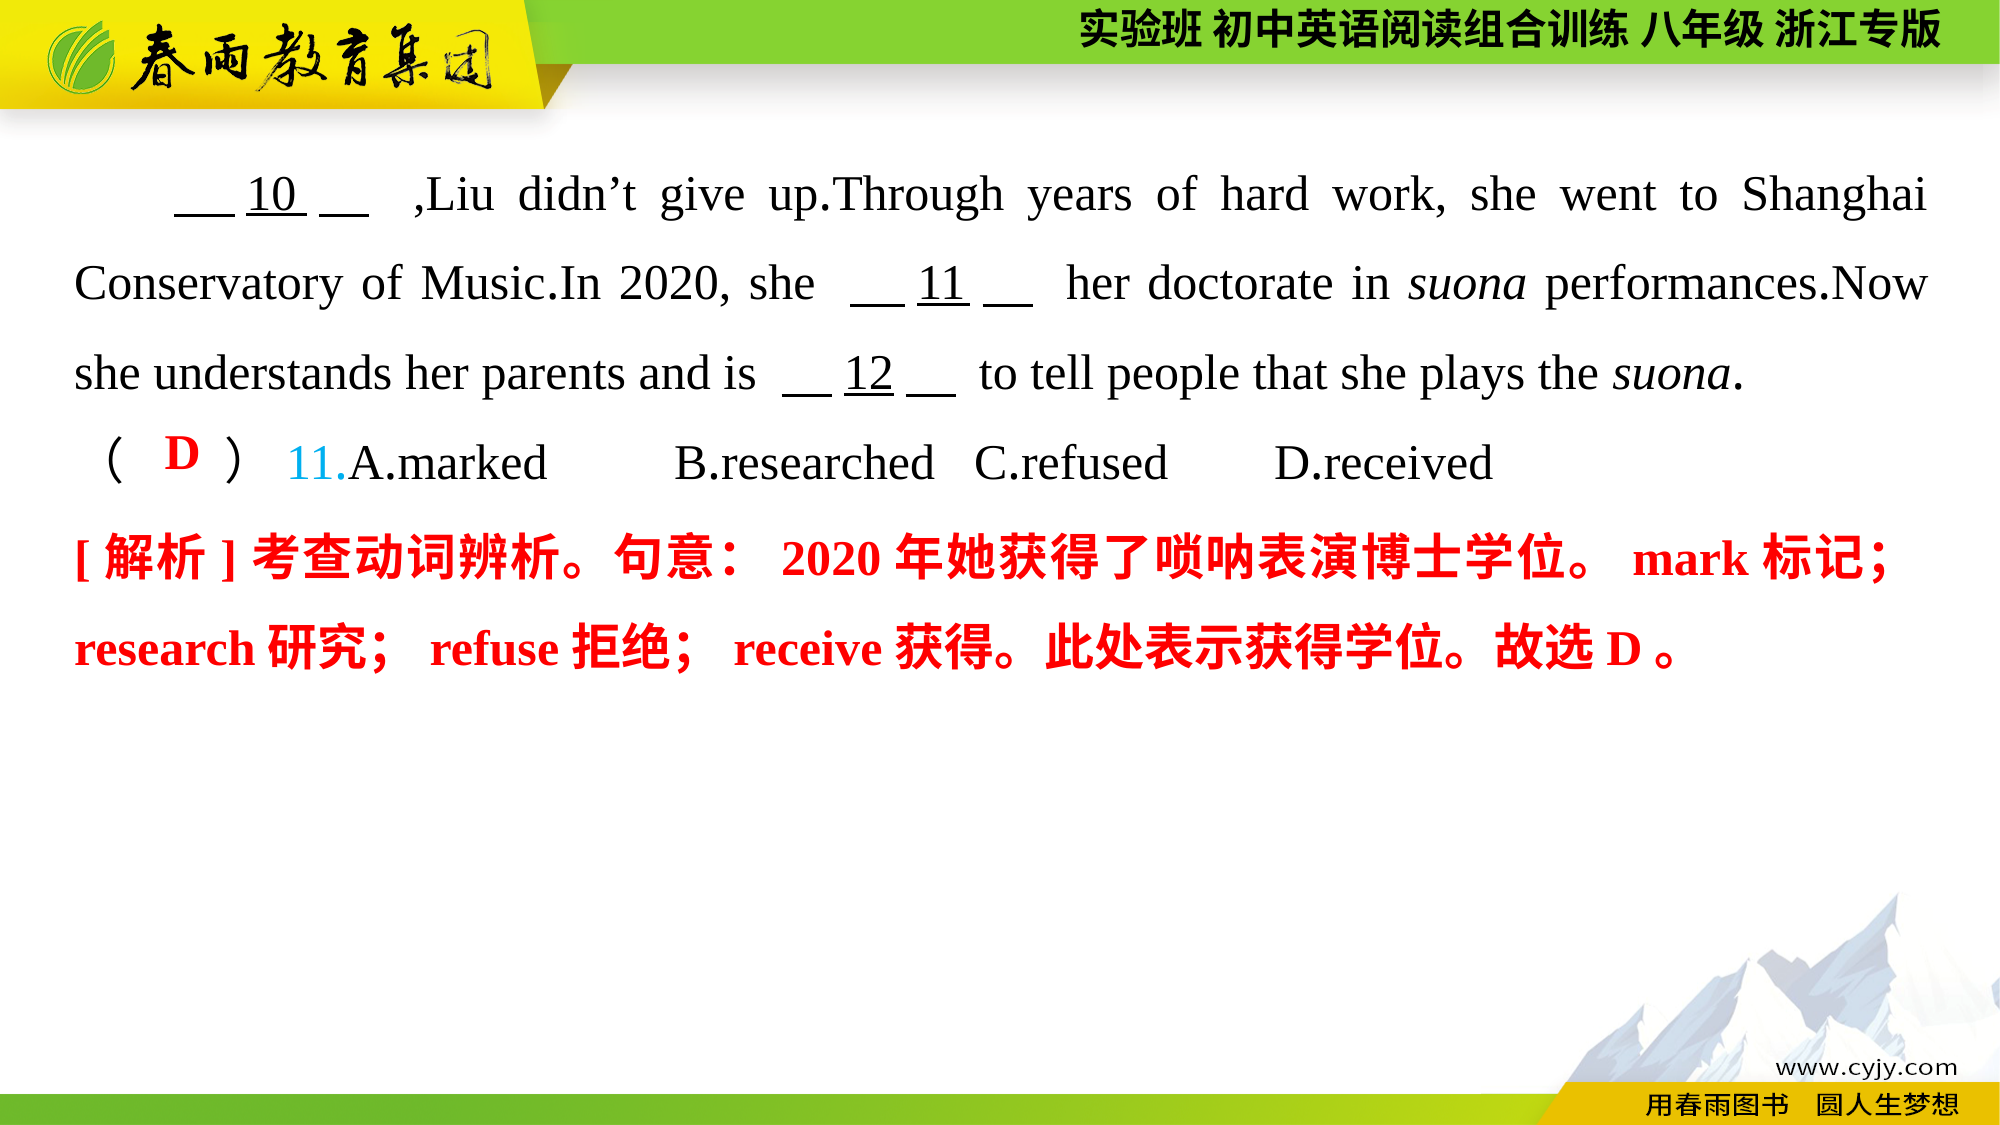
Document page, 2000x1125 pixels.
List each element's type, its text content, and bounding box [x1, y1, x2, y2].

text_box D [149, 412, 216, 488]
list 10 ,Liu didn’t give up.Through years of hard work, she went to Shanghai Conservatory of Music.In 2020, she 11 her doctorate in suona performances.Now she understands her parents and is 12 to tell people that she plays the suona. （ ）11.A.marked B.researched C.refused D.received [59, 122, 1944, 488]
text_box [解析]考查动词辨析。句意：2020年她获得了唢呐表演博士学位。mark标记；research研究；refuse拒绝；receive获得。此处表示获得学位。故选D。 [59, 488, 1944, 684]
picture [0, 0, 2000, 1125]
